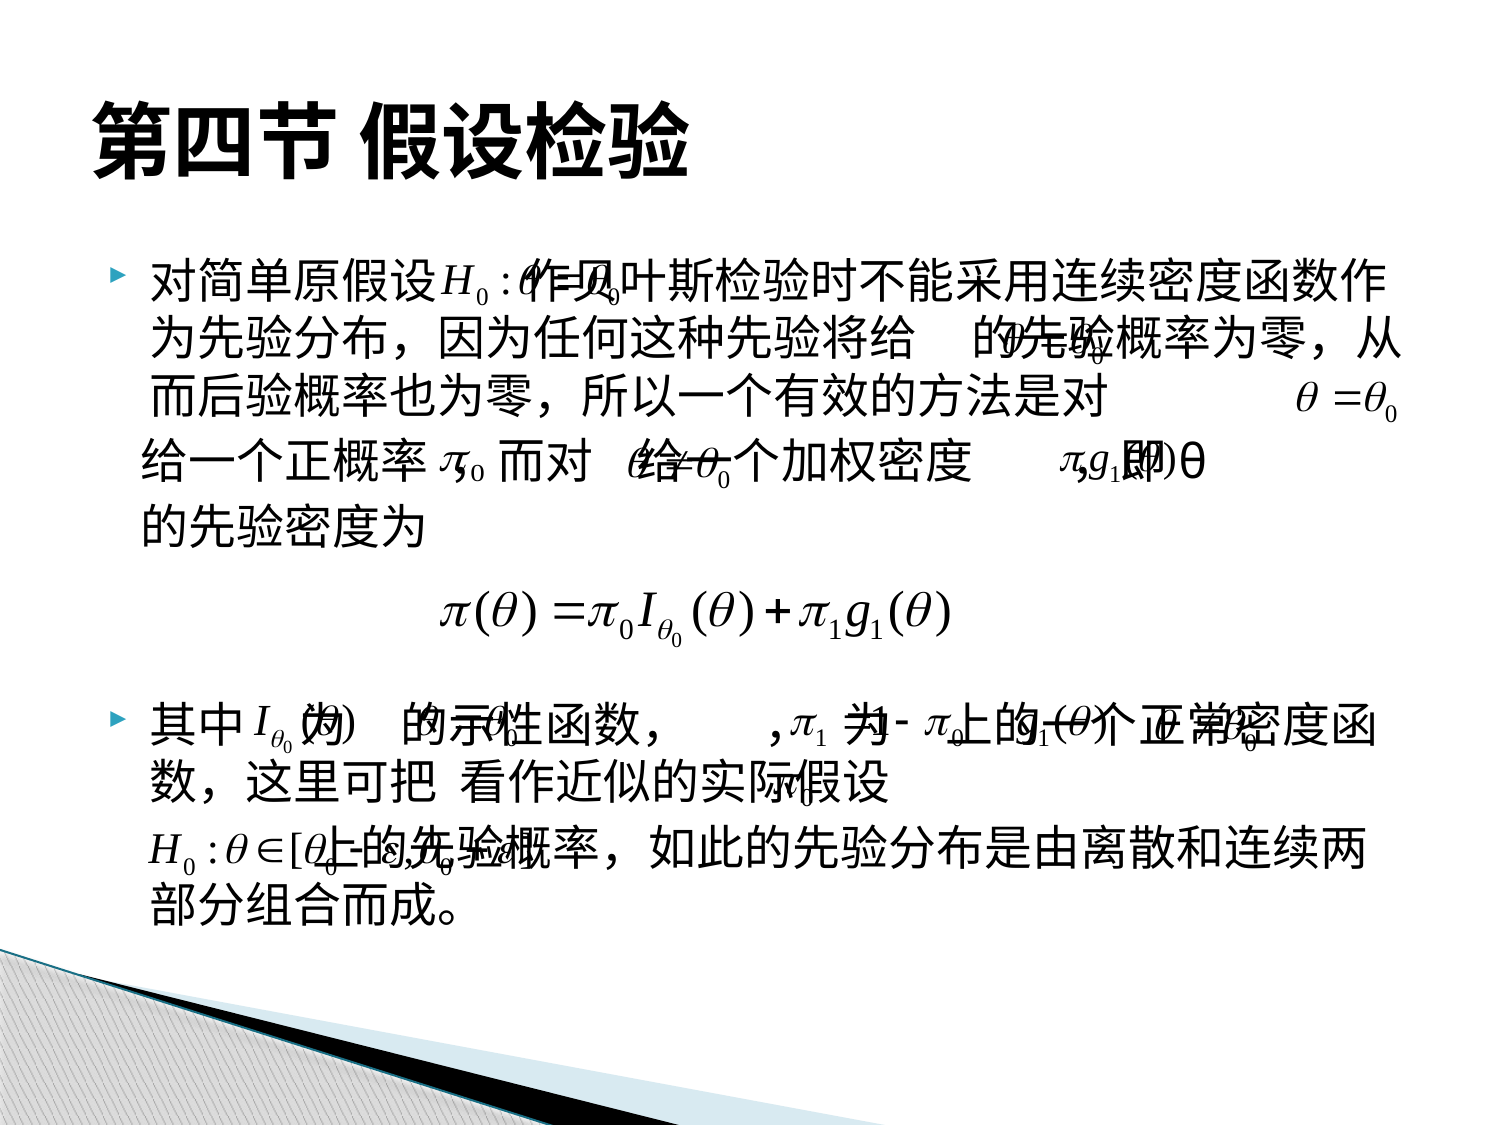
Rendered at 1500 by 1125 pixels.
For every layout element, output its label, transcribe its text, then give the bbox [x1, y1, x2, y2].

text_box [1007, 691, 1118, 758]
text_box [409, 691, 527, 758]
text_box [1054, 429, 1184, 493]
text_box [1148, 695, 1266, 762]
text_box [620, 433, 739, 500]
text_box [767, 749, 821, 818]
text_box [995, 309, 1113, 376]
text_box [784, 691, 972, 758]
title 第四节 假设检验 [75, 45, 1425, 233]
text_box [245, 691, 365, 762]
list 对简单原假设 作贝叶斯检验时不能采用连续密度函数作为先验分布，因为任何这种先验将给 的先验概率为零，从而后验概率也为零，所以一个有效的方法是对 给一个正概率 ，而对 给一个加权密度 ，即θ 的先验密度为 其中 为 的示性函数， ， 为 上的一个正常密度函数，这里可把 看作近似的实际假设 上的先验概率，如此的先验分布是由离散和连续两部分组合而成。 [75, 243, 1425, 986]
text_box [433, 428, 493, 493]
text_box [433, 575, 962, 657]
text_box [140, 820, 539, 887]
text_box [1289, 367, 1407, 434]
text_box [433, 250, 627, 317]
